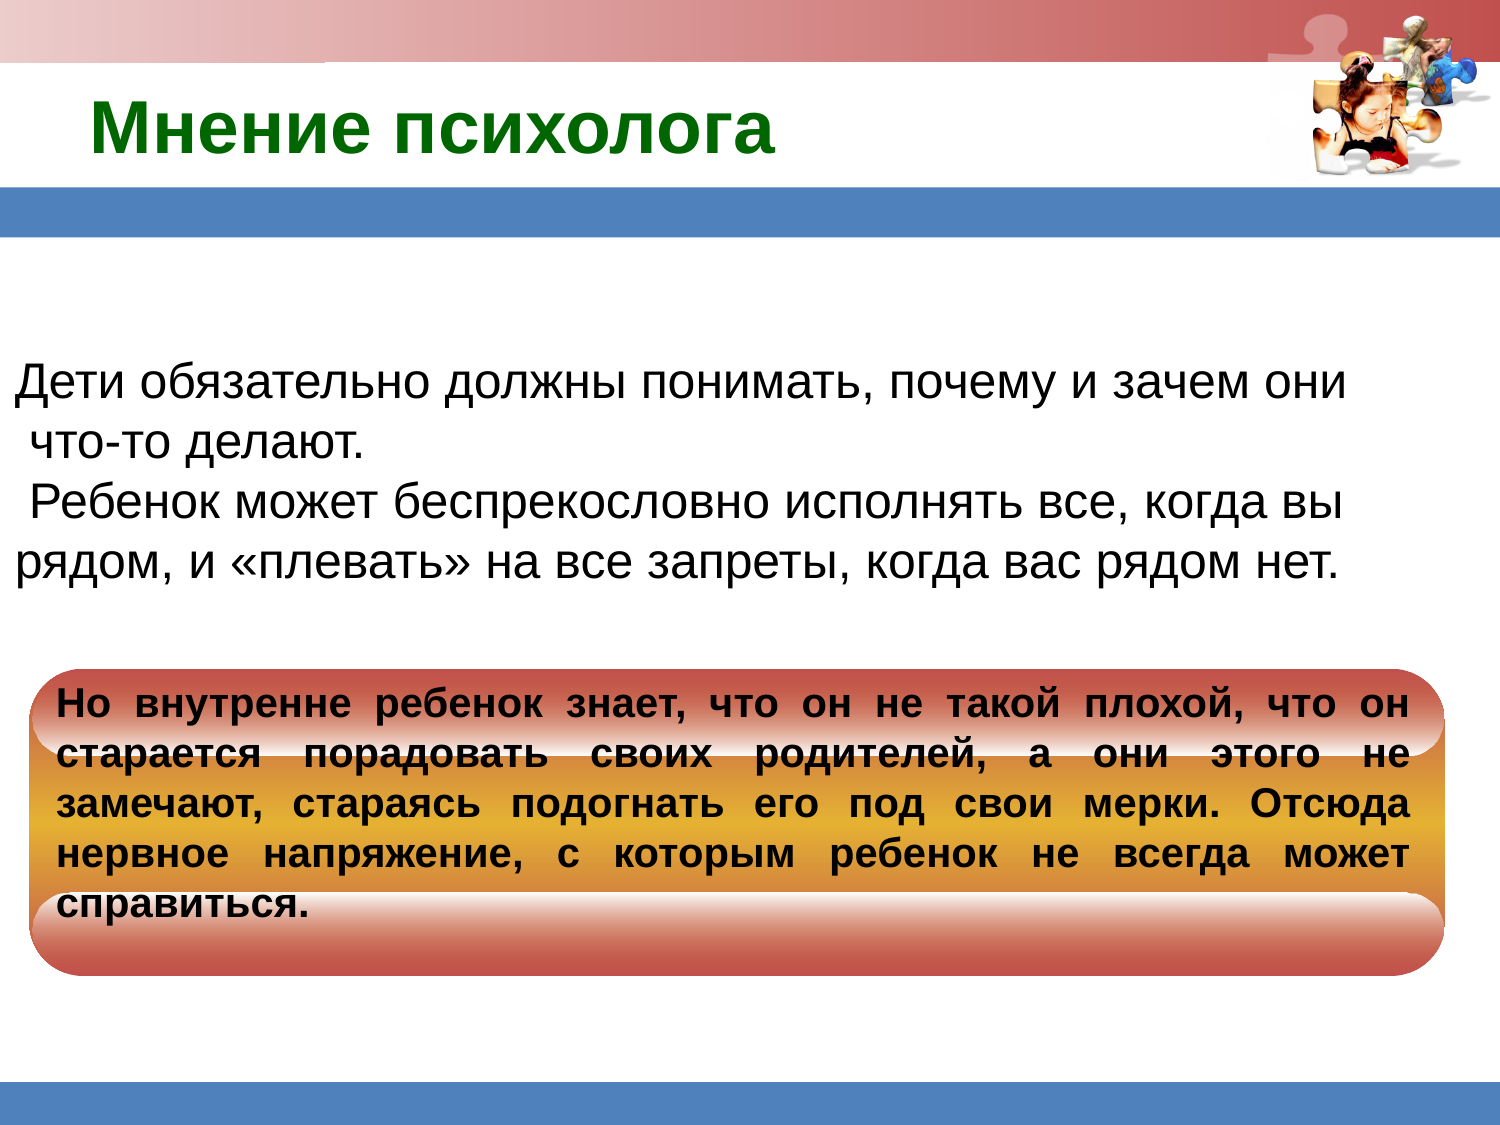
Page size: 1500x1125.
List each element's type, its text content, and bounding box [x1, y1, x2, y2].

text_box Мнение психолога [75, 62, 1425, 185]
text_box [1426, 681, 1445, 932]
text_box Но внутренне ребенок знает, что он не такой плохой, что он старается порадовать своих родителей, а они этого не замечают, стараясь подогнать его под свои мерки. Отсюда нервное напряжение, с которым ребенок не всегда может справиться. [41, 668, 1426, 934]
text_box [32, 898, 1444, 967]
text_box [32, 695, 41, 742]
text_box [1426, 687, 1444, 750]
picture [1265, 12, 1493, 185]
text_box [0, 1082, 1500, 1125]
text_box Дети обязательно должны понимать, почему и зачем они что-то делают. Ребенок может беспрекословно исполнять все, когда вы рядом, и «плевать» на все запреты, когда вас рядом нет. [0, 290, 1471, 646]
text_box [29, 689, 1436, 977]
